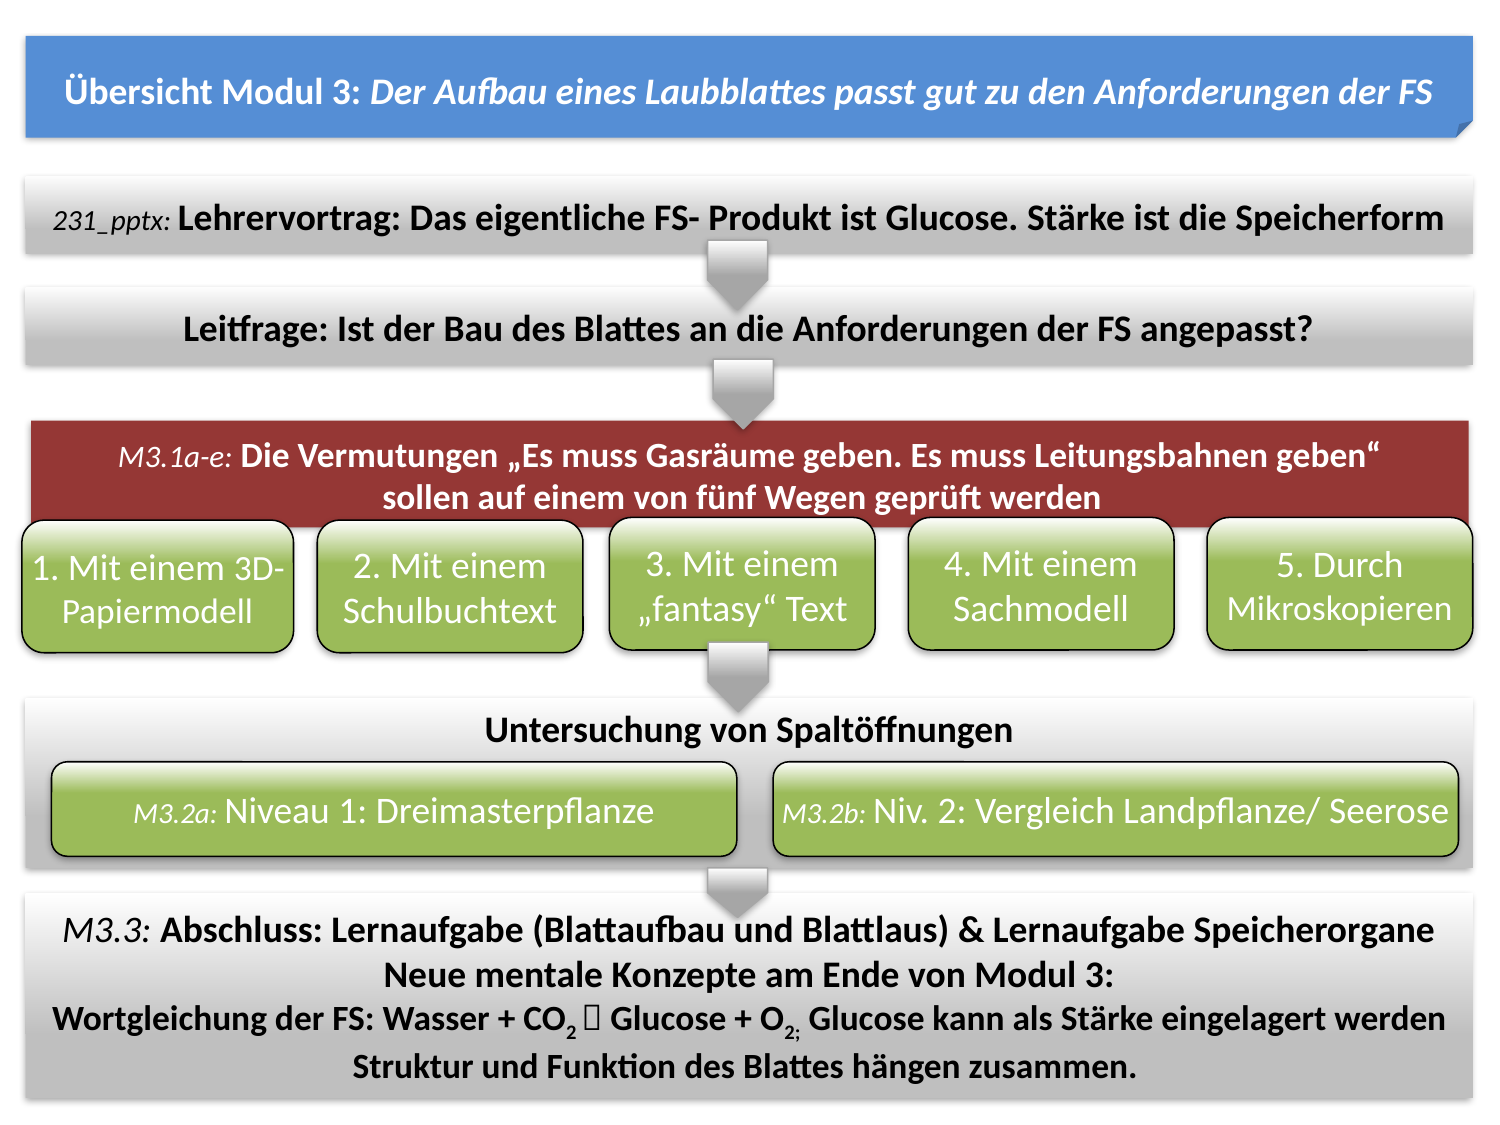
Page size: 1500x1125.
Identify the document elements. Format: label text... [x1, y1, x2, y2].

text_box M3.1a-e: Die Vermutungen „Es muss Gasräume geben. Es muss Leitungsbahnen geben“ sollen auf einem von fünf Wegen geprüft werden [30, 437, 1469, 515]
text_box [21, 517, 1473, 644]
text_box Übersicht Modul 3: Der Aufbau eines Laubblattes passt gut zu den Anforderungen der FS [25, 60, 1473, 120]
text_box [51, 761, 1459, 857]
text_box [24, 35, 1474, 139]
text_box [25, 867, 1474, 1099]
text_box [25, 642, 1474, 867]
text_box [25, 319, 1474, 430]
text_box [25, 176, 1474, 311]
